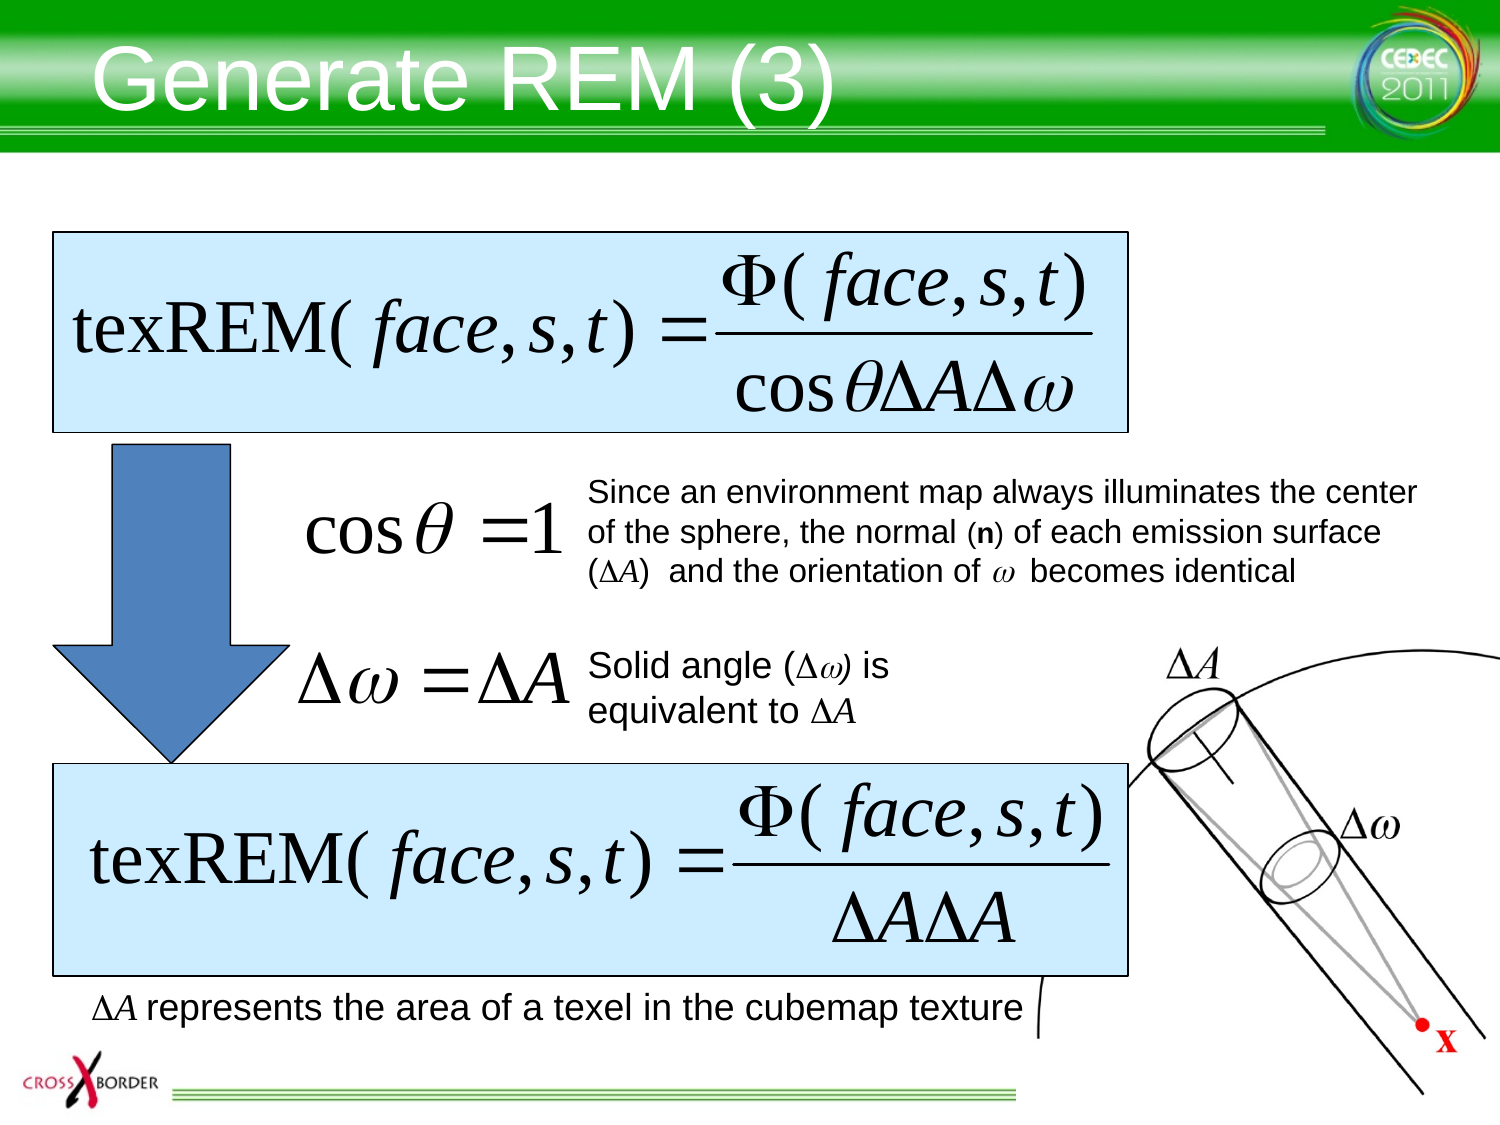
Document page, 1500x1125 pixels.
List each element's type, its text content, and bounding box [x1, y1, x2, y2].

text_box DA represents the area of a texel in the cubemap texture [76, 976, 1011, 1036]
picture [0, 0, 1500, 155]
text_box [59, 232, 1105, 430]
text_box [293, 483, 574, 573]
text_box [284, 632, 583, 723]
text_box [53, 231, 58, 433]
text_box Since an environment map always illuminates the center of the sphere, the normal (n) of each emission surface (DA) and the orientation of w becomes identical [572, 462, 1459, 597]
text_box Solid angle (Dw) is equivalent to DA [572, 633, 916, 738]
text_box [76, 763, 1122, 961]
text_box [53, 444, 279, 761]
text_box [1105, 231, 1128, 433]
picture [0, 627, 1500, 1125]
title Generate REM (3) [74, 7, 1426, 140]
text_box [53, 763, 1011, 976]
